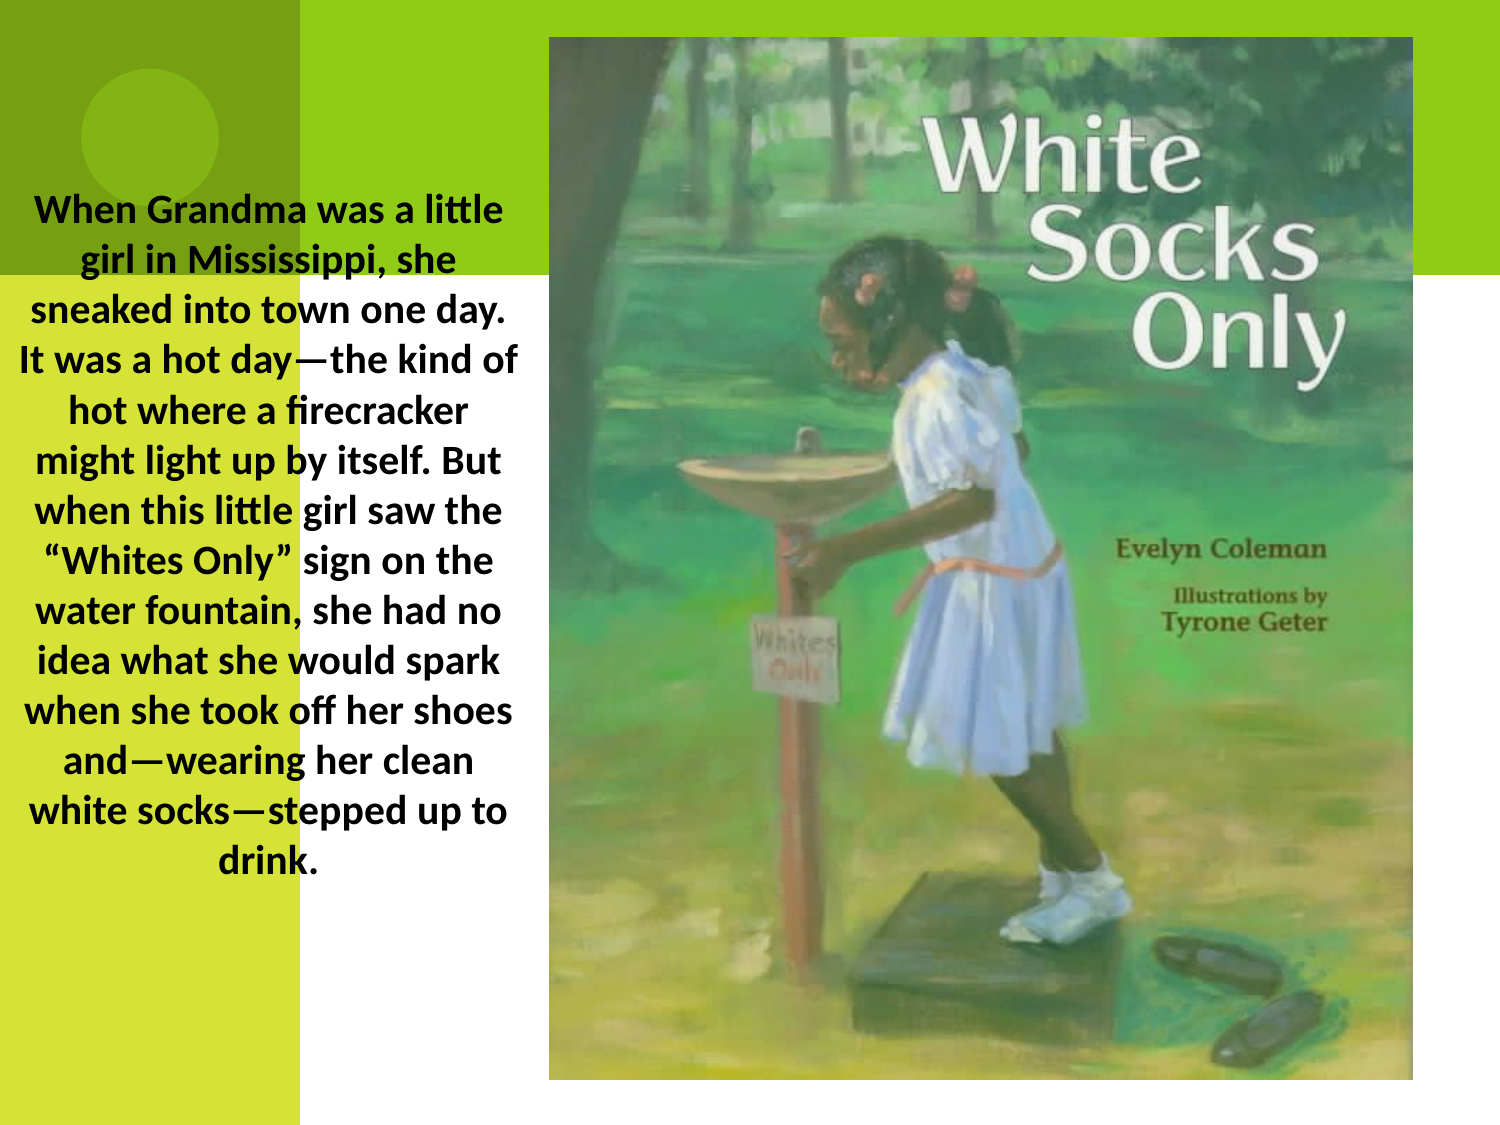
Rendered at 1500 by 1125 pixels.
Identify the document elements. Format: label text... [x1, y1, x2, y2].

picture [549, 37, 1413, 1080]
text_box When Grandma was a little girl in Mississippi, she sneaked into town one day. It was a hot day—the kind of hot where a firecracker might light up by itself. But when this little girl saw the “Whites Only” sign on the water fountain, she had no idea what she would spark when she took off her shoes and—wearing her clean white socks—stepped up to drink. [0, 174, 538, 890]
